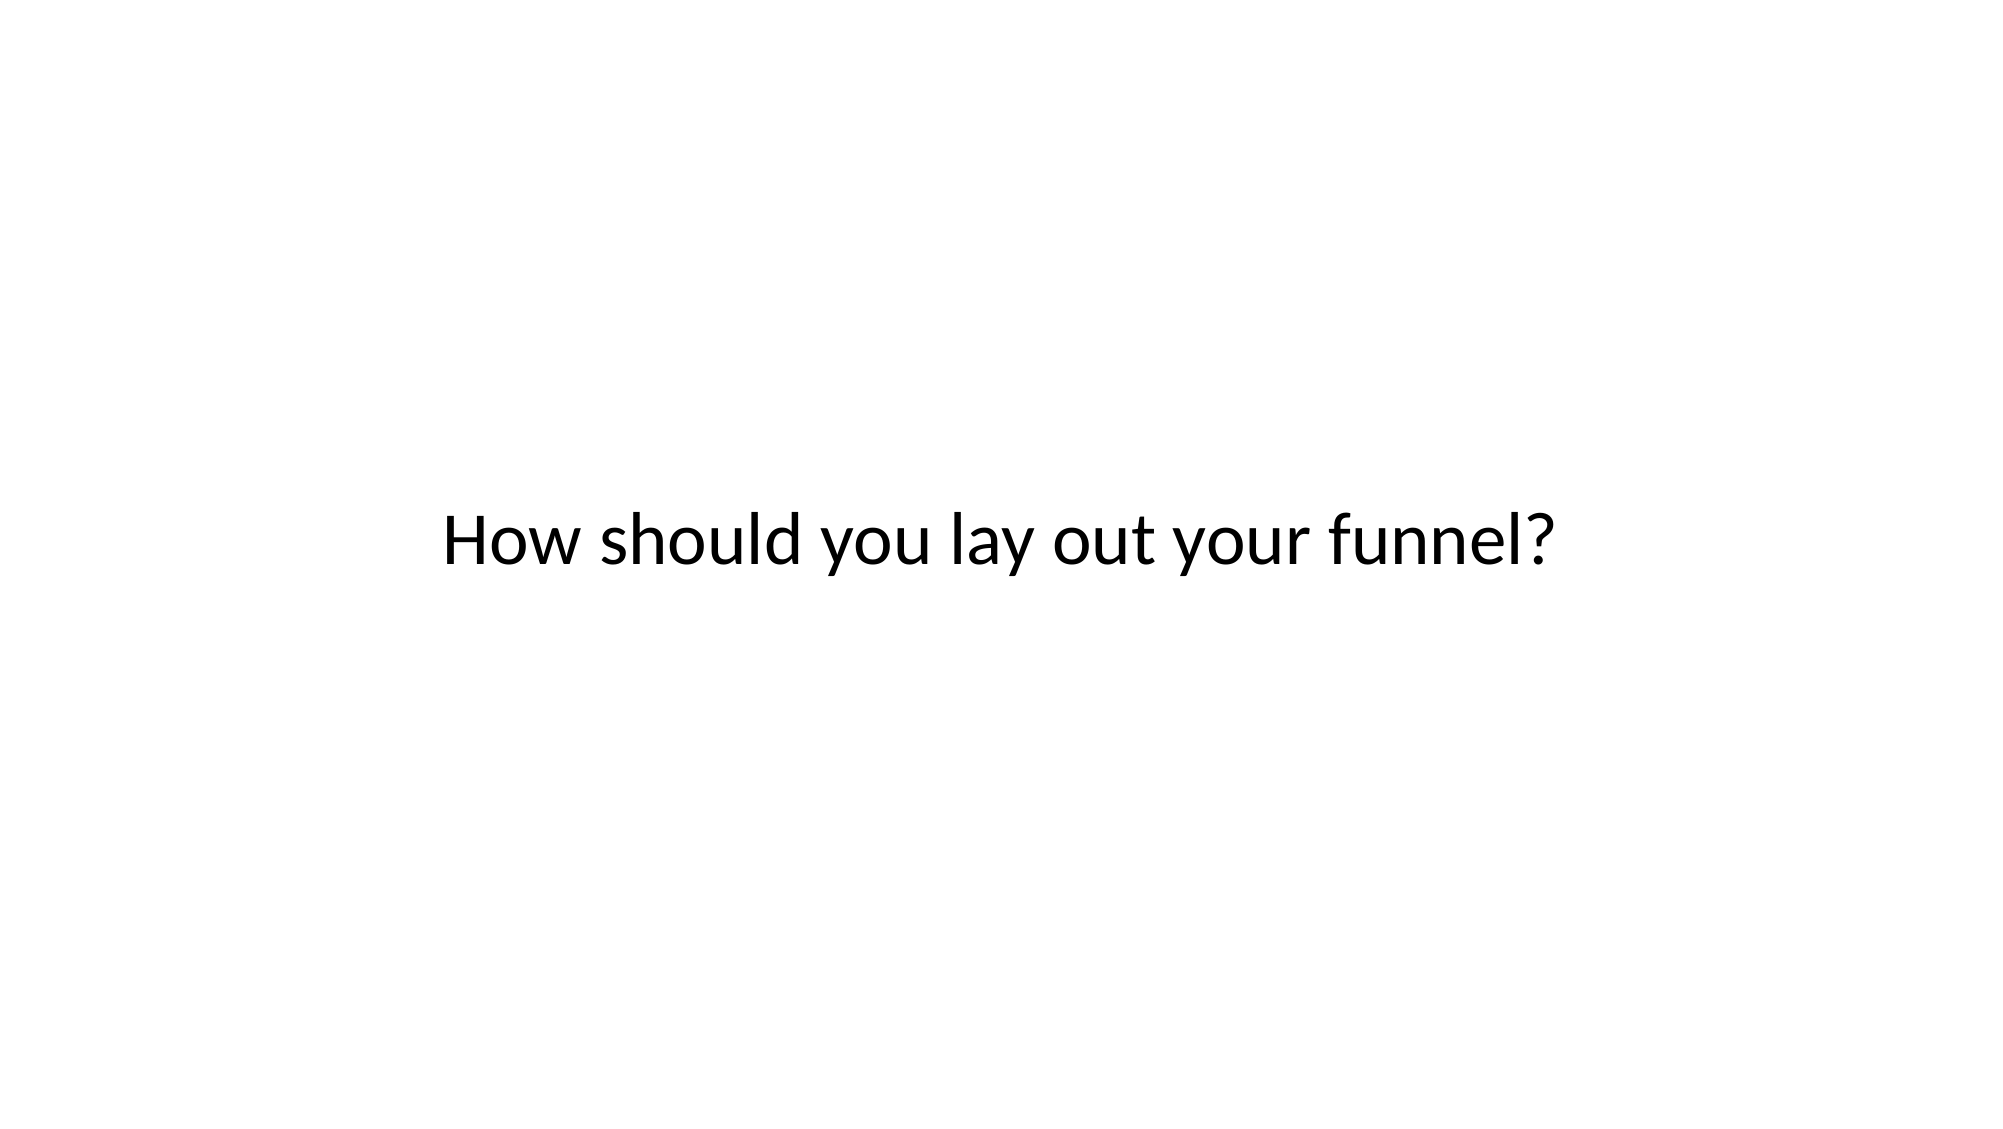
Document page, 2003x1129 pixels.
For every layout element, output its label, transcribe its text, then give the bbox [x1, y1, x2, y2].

title How should you lay out your funnel? [150, 287, 1853, 782]
